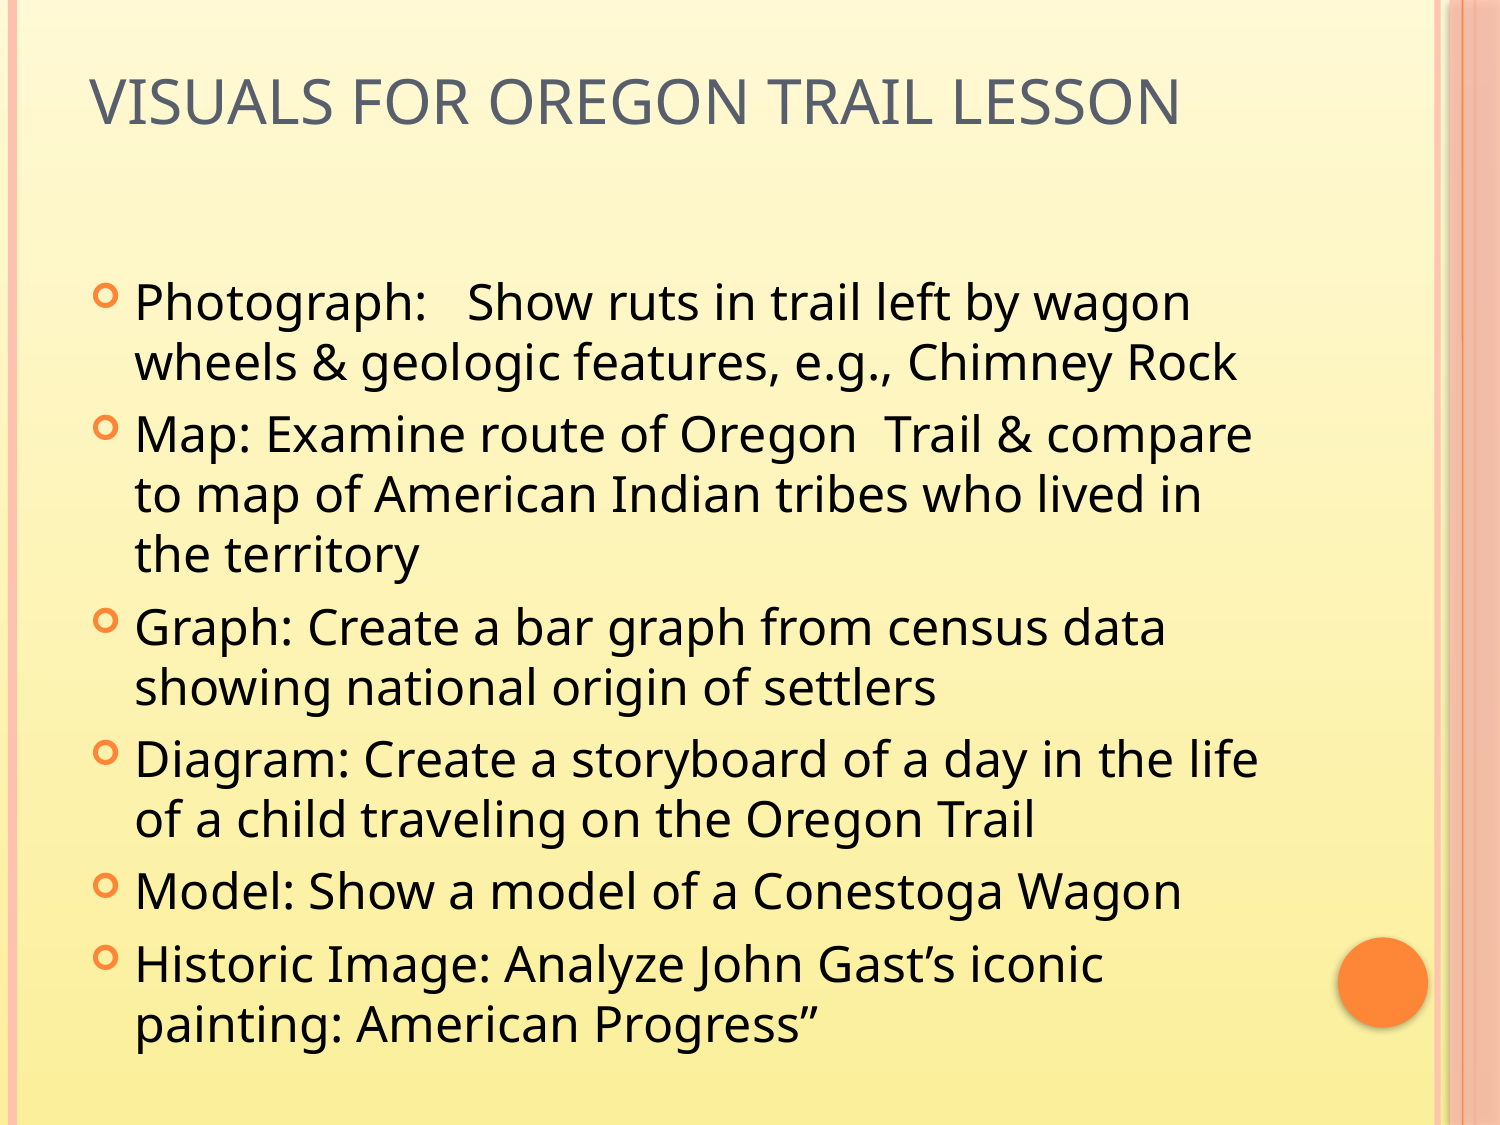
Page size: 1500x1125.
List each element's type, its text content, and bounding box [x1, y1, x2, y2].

list Photograph: Show ruts in trail left by wagon wheels & geologic features, e.g., Chimney Rock Map: Examine route of Oregon Trail & compare to map of American Indian tribes who lived in the territory Graph: Create a bar graph from census data showing national origin of settlers Diagram: Create a storyboard of a day in the life of a child traveling on the Oregon Trail Model: Show a model of a Conestoga Wagon Historic Image: Analyze John Gast’s iconic painting: American Progress” [74, 262, 1301, 1063]
title Visuals for oregon Trail Lesson [75, 45, 1300, 145]
